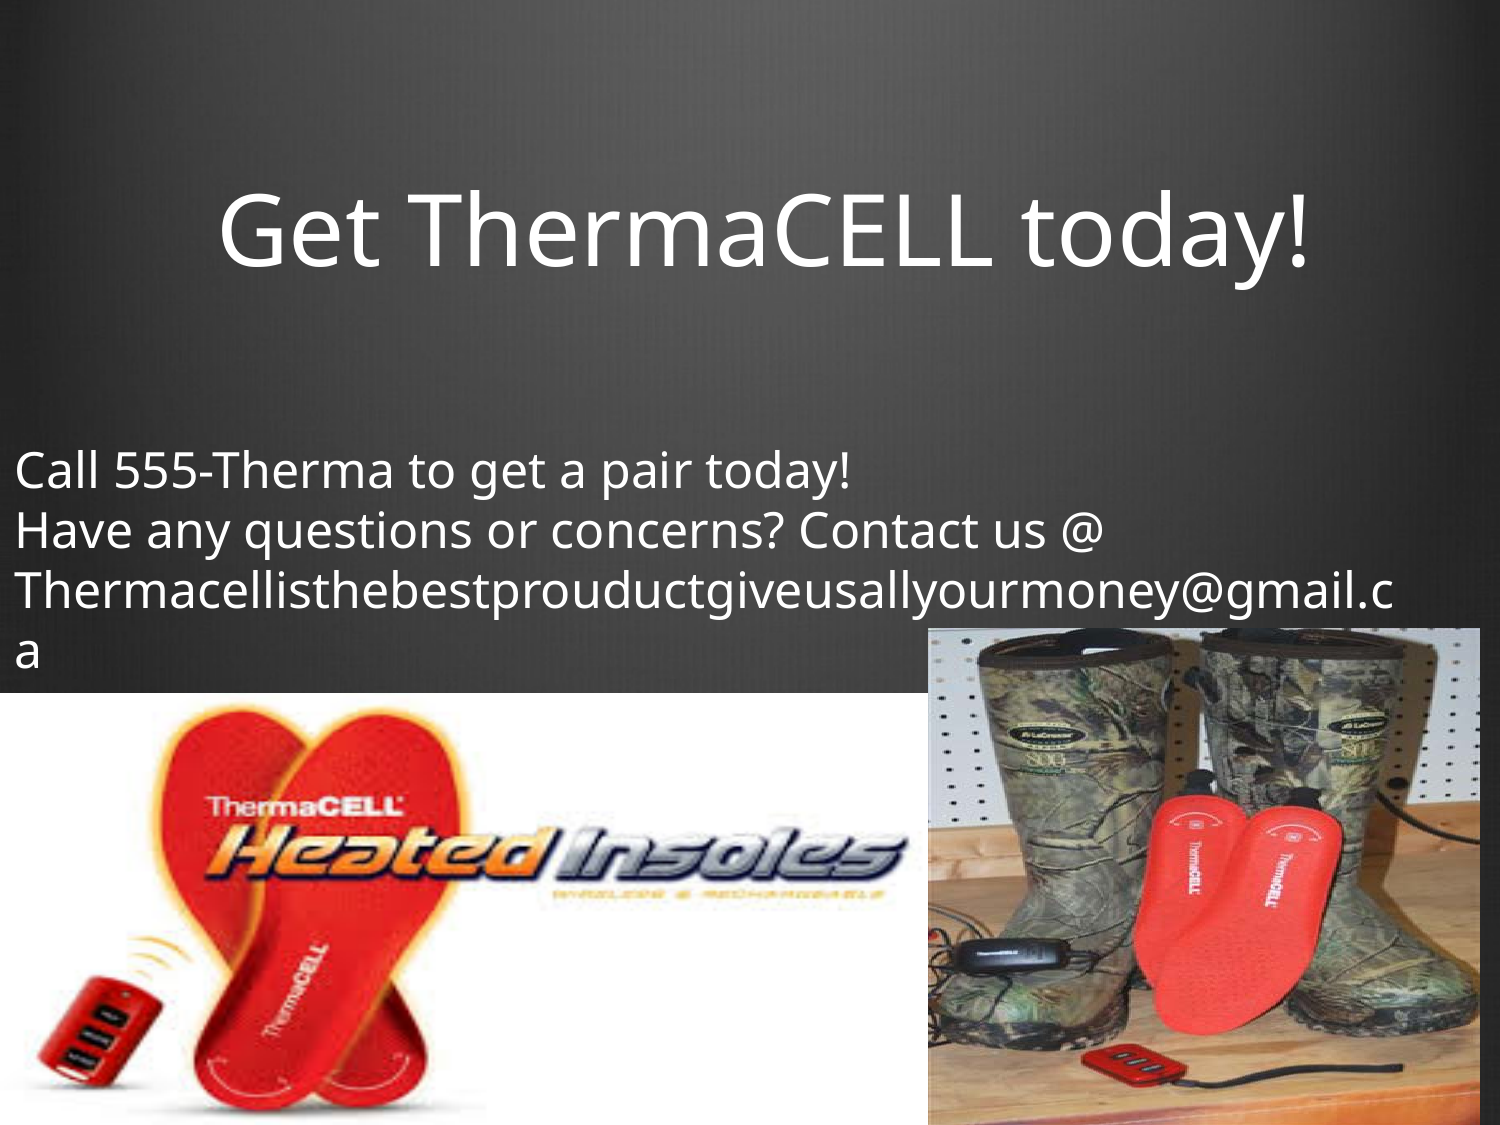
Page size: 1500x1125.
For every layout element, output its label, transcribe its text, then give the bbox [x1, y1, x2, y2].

title Get ThermaCELL today! [50, 59, 1480, 393]
picture [0, 628, 1480, 1125]
text_box Call 555-Therma to get a pair today! Have any questions or concerns? Contact us @ Thermacellisthebestprouductgiveusallyourmoney@gmail.ca [0, 431, 1431, 686]
